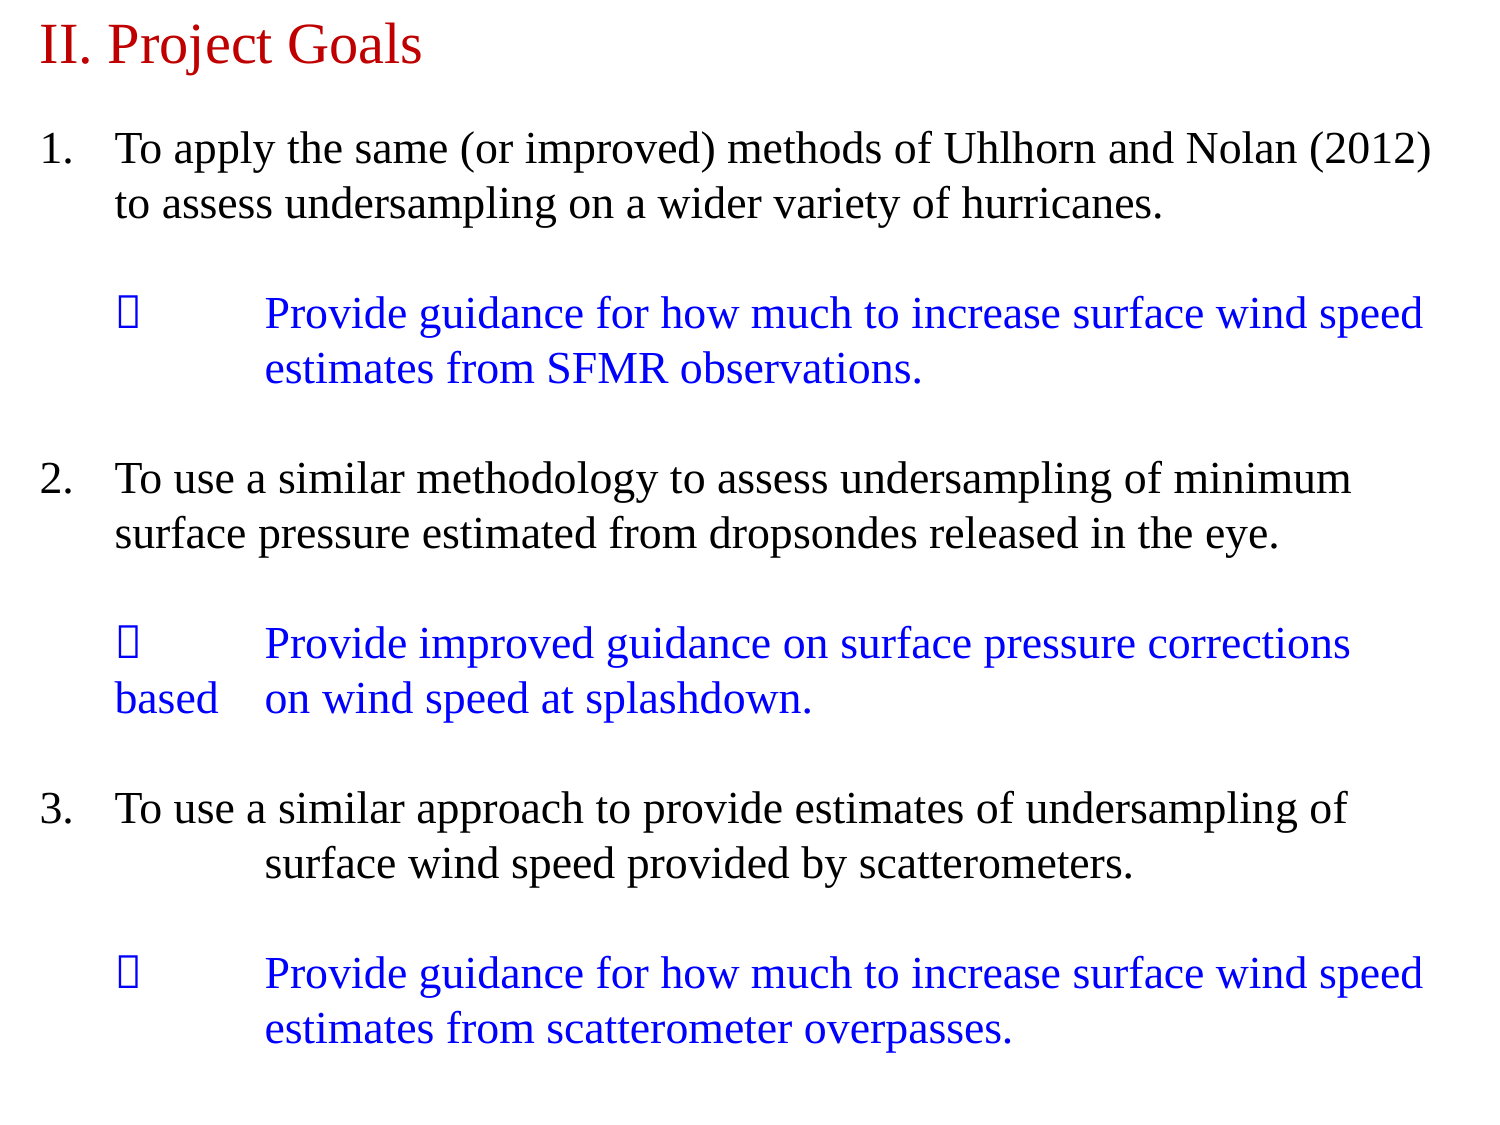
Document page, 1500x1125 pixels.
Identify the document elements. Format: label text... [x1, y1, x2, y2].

title II. Project Goals [24, 0, 1375, 80]
text_box To apply the same (or improved) methods of Uhlhorn and Nolan (2012) to assess undersampling on a wider variety of hurricanes.  Provide guidance for how much to increase surface wind speed estimates from SFMR observations. To use a similar methodology to assess undersampling of minimum surface pressure estimated from dropsondes released in the eye.  Provide improved guidance on surface pressure corrections based on wind speed at splashdown. To use a similar approach to provide estimates of undersampling of surface wind speed provided by scatterometers.  Provide guidance for how much to increase surface wind speed estimates from scatterometer overpasses. [24, 110, 1463, 1115]
